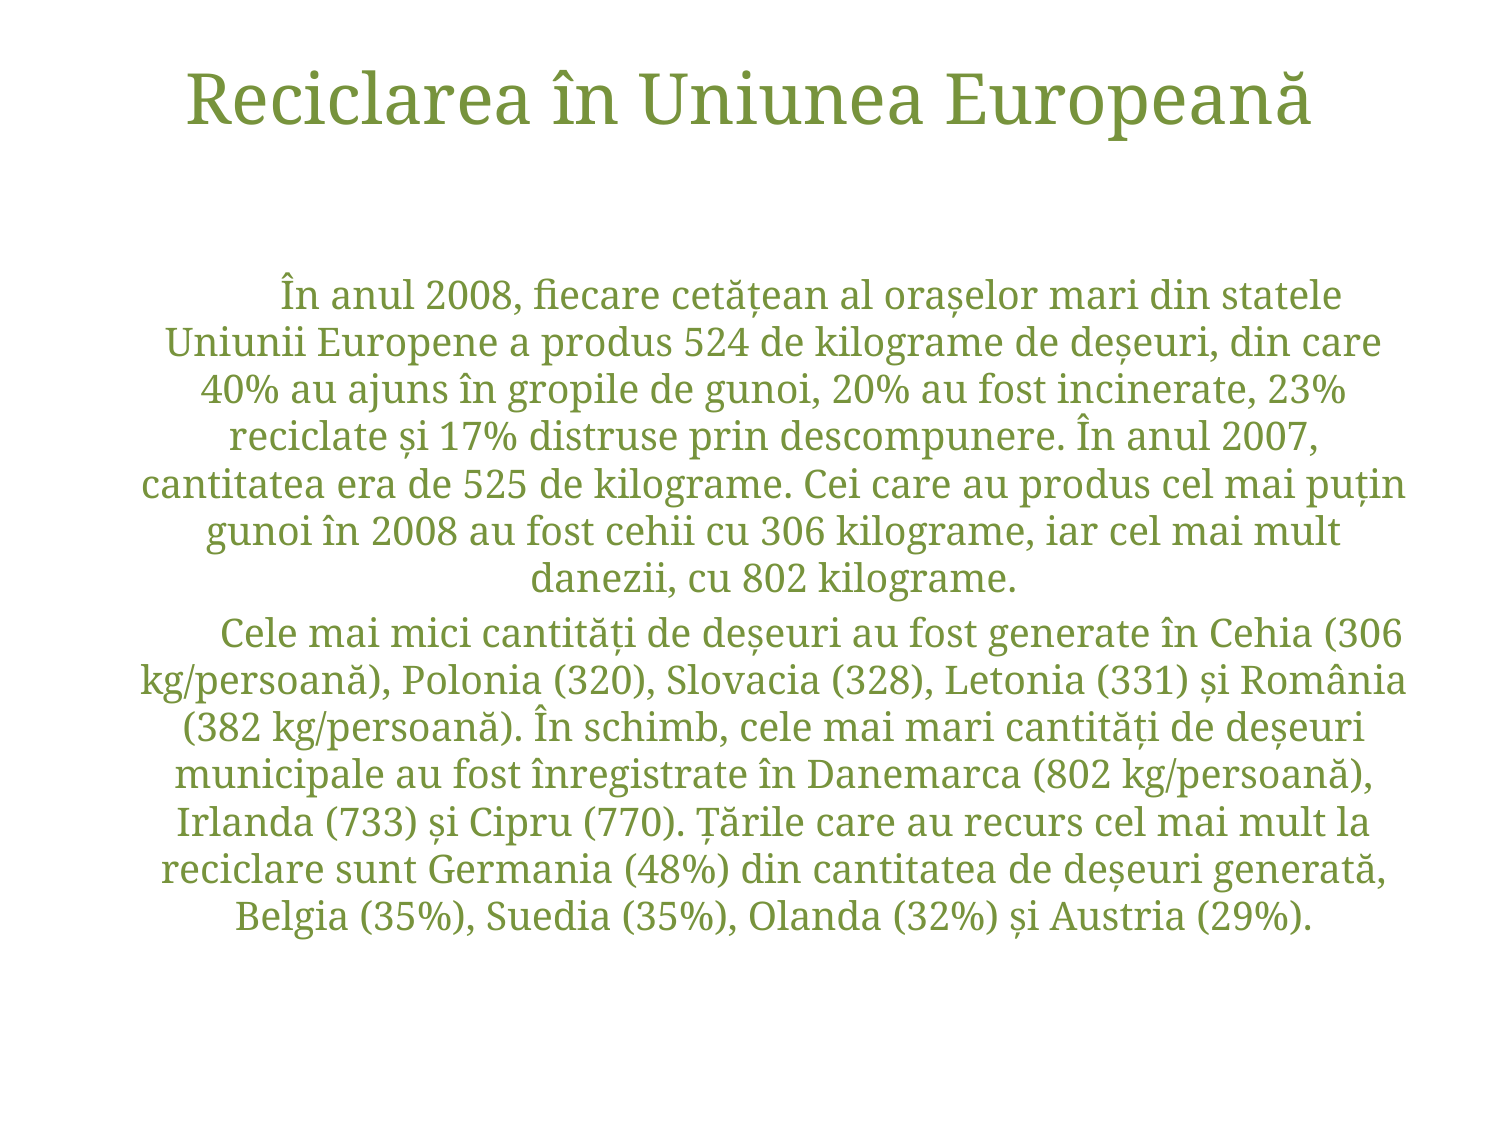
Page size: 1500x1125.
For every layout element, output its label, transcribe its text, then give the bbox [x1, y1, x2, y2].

title Reciclarea în Uniunea Europeană [75, 45, 1425, 233]
list În anul 2008, fiecare cetățean al orașelor mari din statele Uniunii Europene a produs 524 de kilograme de deșeuri, din care 40% au ajuns în gropile de gunoi, 20% au fost incinerate, 23% reciclate și 17% distruse prin descompunere. În anul 2007, cantitatea era de 525 de kilograme. Cei care au produs cel mai puțin gunoi în 2008 au fost cehii cu 306 kilograme, iar cel mai mult danezii, cu 802 kilograme. Cele mai mici cantități de deșeuri au fost generate în Cehia (306 kg/persoană), Polonia (320), Slovacia (328), Letonia (331) și România (382 kg/persoană). În schimb, cele mai mari cantități de deșeuri municipale au fost înregistrate în Danemarca (802 kg/persoană), Irlanda (733) și Cipru (770). Țările care au recurs cel mai mult la reciclare sunt Germania (48%) din cantitatea de deșeuri generată, Belgia (35%), Suedia (35%), Olanda (32%) și Austria (29%). [75, 262, 1425, 1005]
